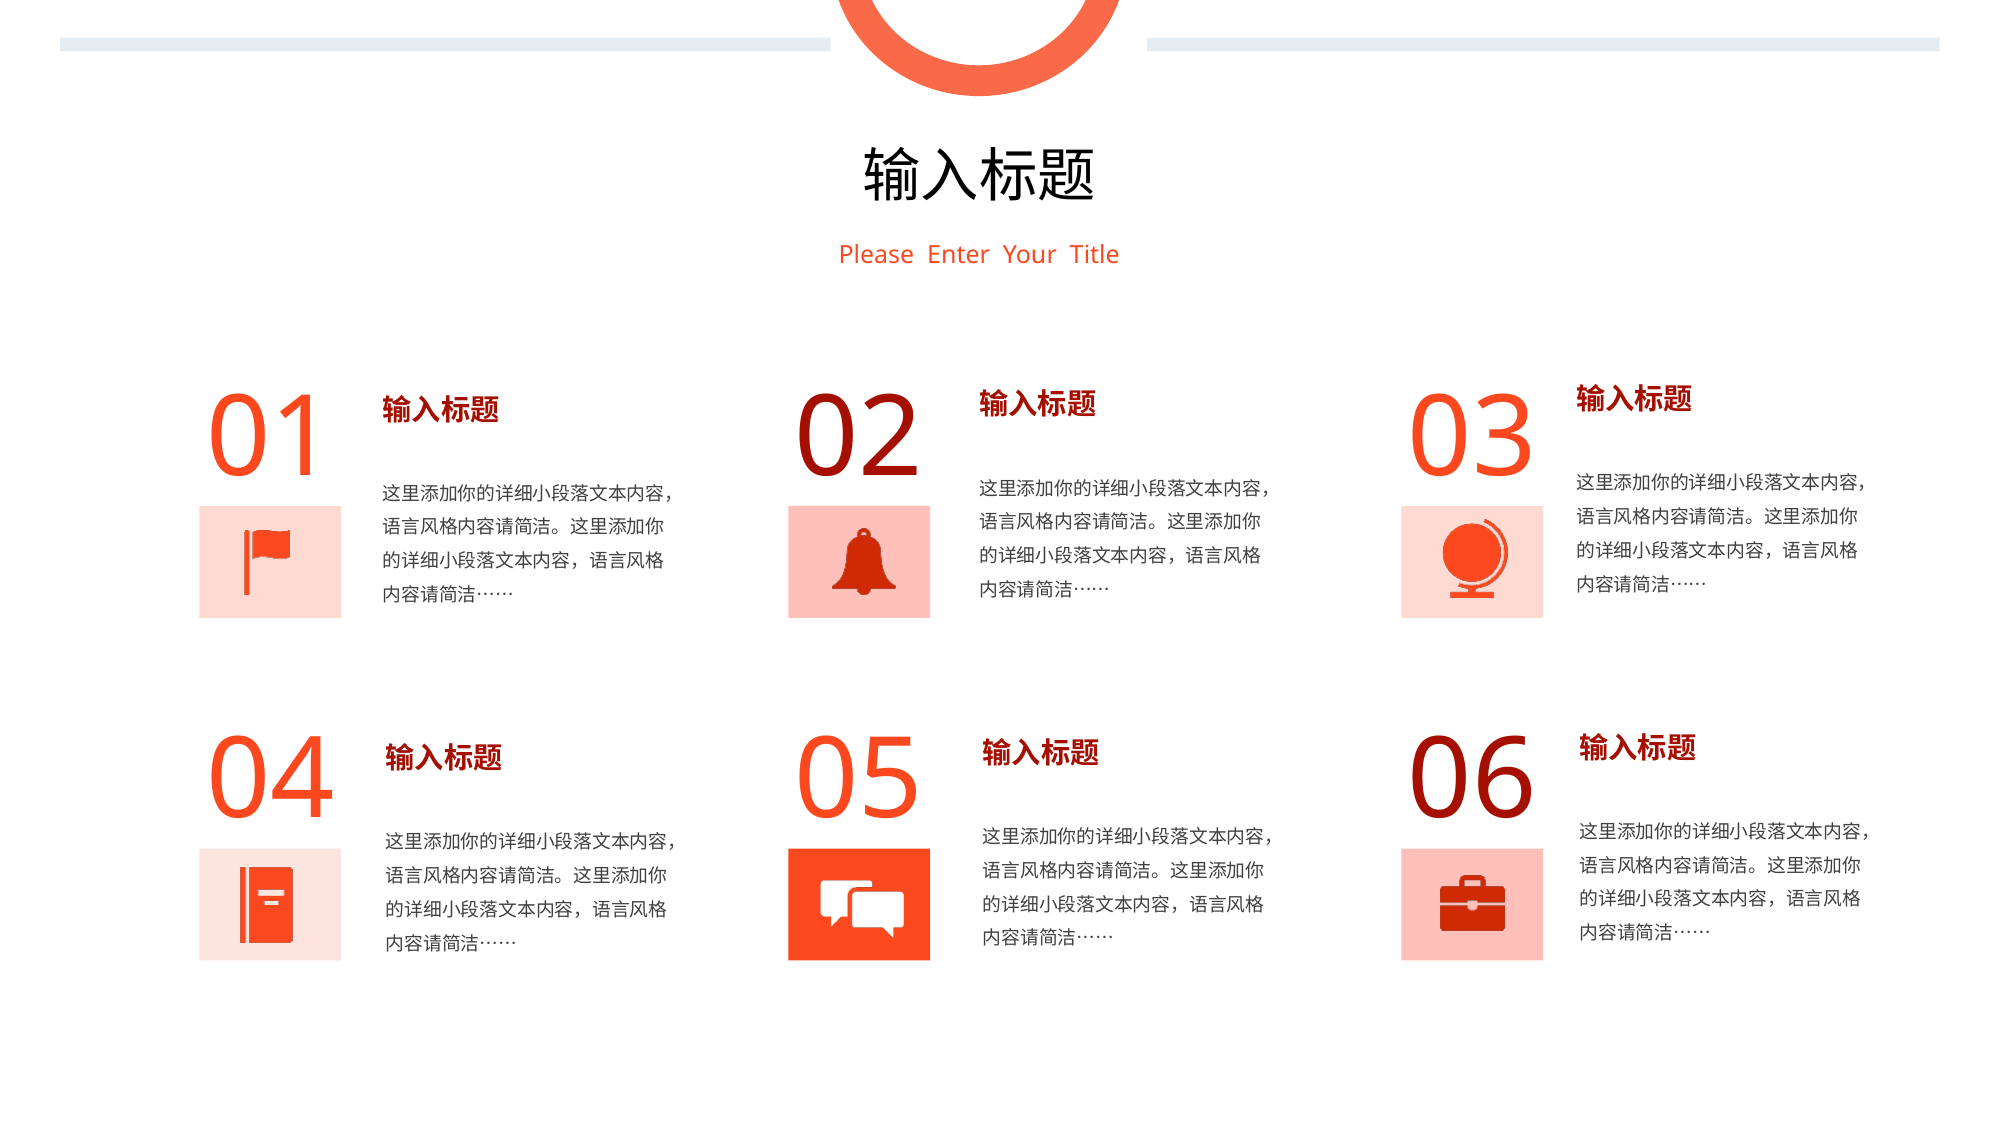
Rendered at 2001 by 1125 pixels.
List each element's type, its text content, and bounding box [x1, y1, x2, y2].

text_box 输入标题 [811, 130, 1148, 215]
text_box Please Enter Your Title [726, 231, 1233, 276]
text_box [788, 704, 1297, 961]
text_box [199, 361, 697, 618]
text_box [788, 361, 1294, 618]
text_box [199, 704, 700, 963]
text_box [1401, 704, 1894, 961]
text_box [1401, 361, 1891, 618]
